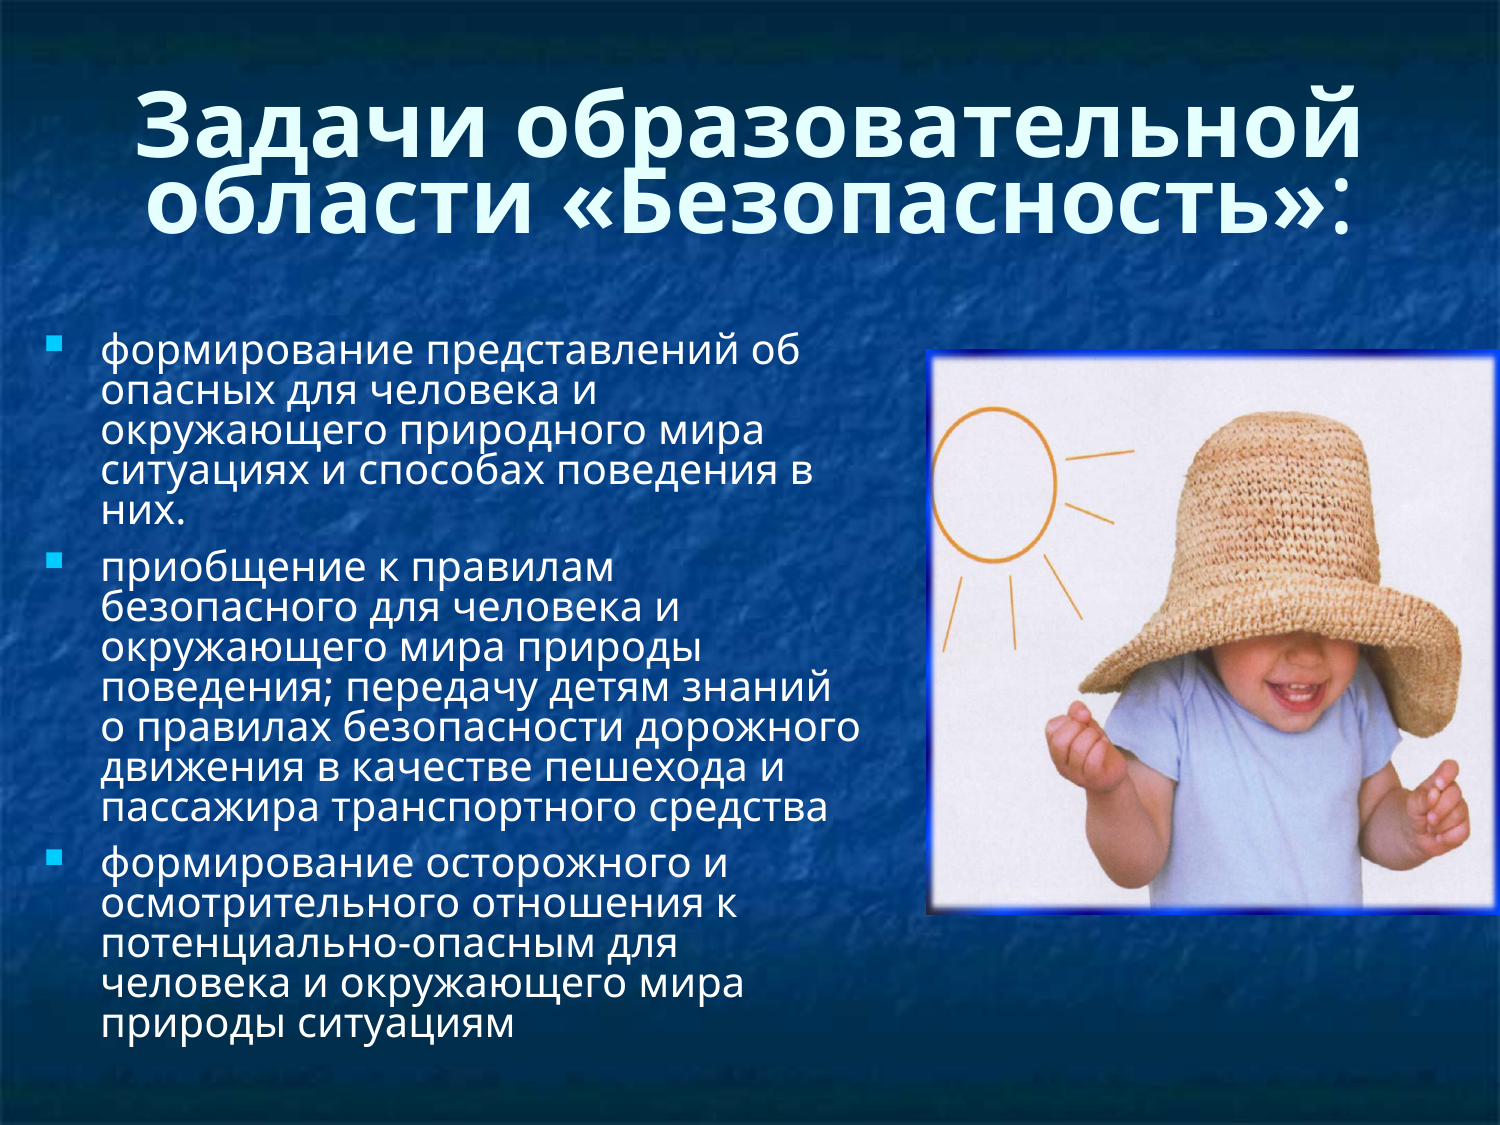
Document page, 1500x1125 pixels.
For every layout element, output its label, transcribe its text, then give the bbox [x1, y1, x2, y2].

list формирование представлений об опасных для человека и окружающего природного мира ситуациях и способах поведения в них. приобщение к правилам безопасного для человека и окружающего мира природы поведения; передачу детям знаний о правилах безопасности дорожного движения в качестве пешехода и пассажира транспортного средства формирование осторожного и осмотрительного отношения к потенциально-опасным для человека и окружающего мира природы ситуациям [29, 324, 881, 1048]
picture [0, 0, 1500, 1125]
title Задачи образовательной области «Безопасность»: [74, 57, 1425, 293]
